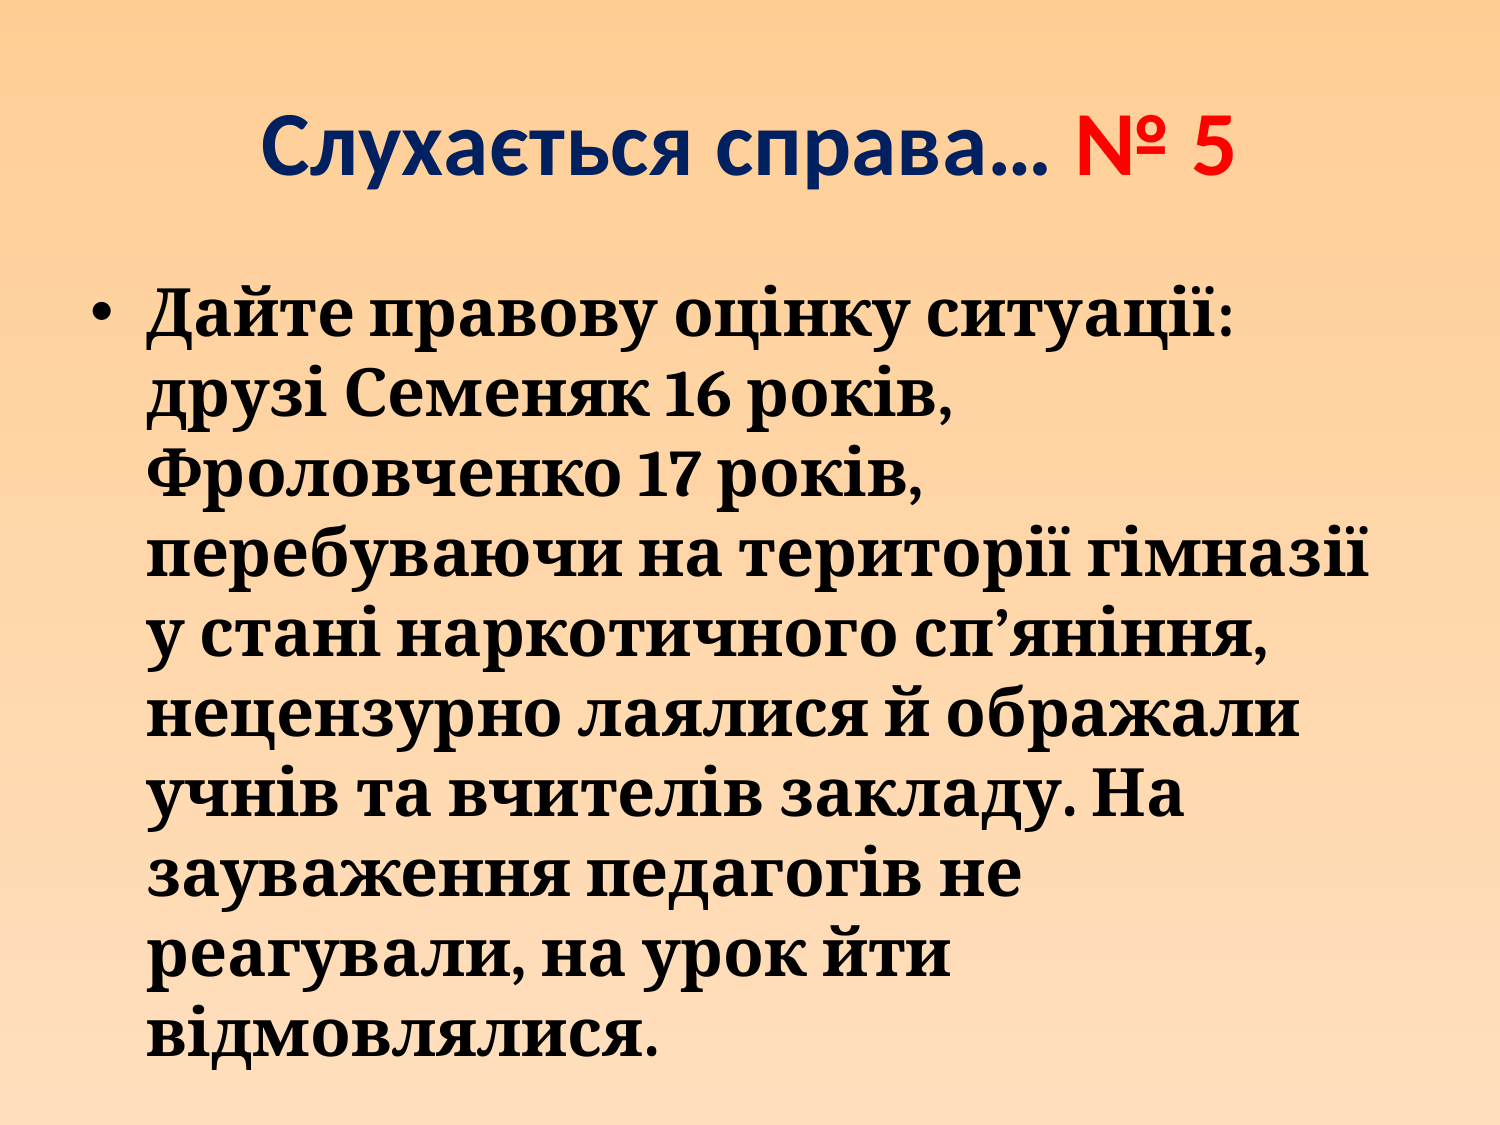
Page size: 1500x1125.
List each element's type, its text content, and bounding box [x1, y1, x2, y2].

title Слухається справа… № 5 [75, 45, 1425, 233]
list Дайте правову оцінку ситуації: друзі Семеняк 16 років, Фроловченко 17 років, перебуваючи на території гімназії у стані наркотичного сп’яніння, нецензурно лаялися й ображали учнів та вчителів закладу. На зауваження педагогів не реагували, на урок йти відмовлялися. [75, 262, 1425, 1005]
